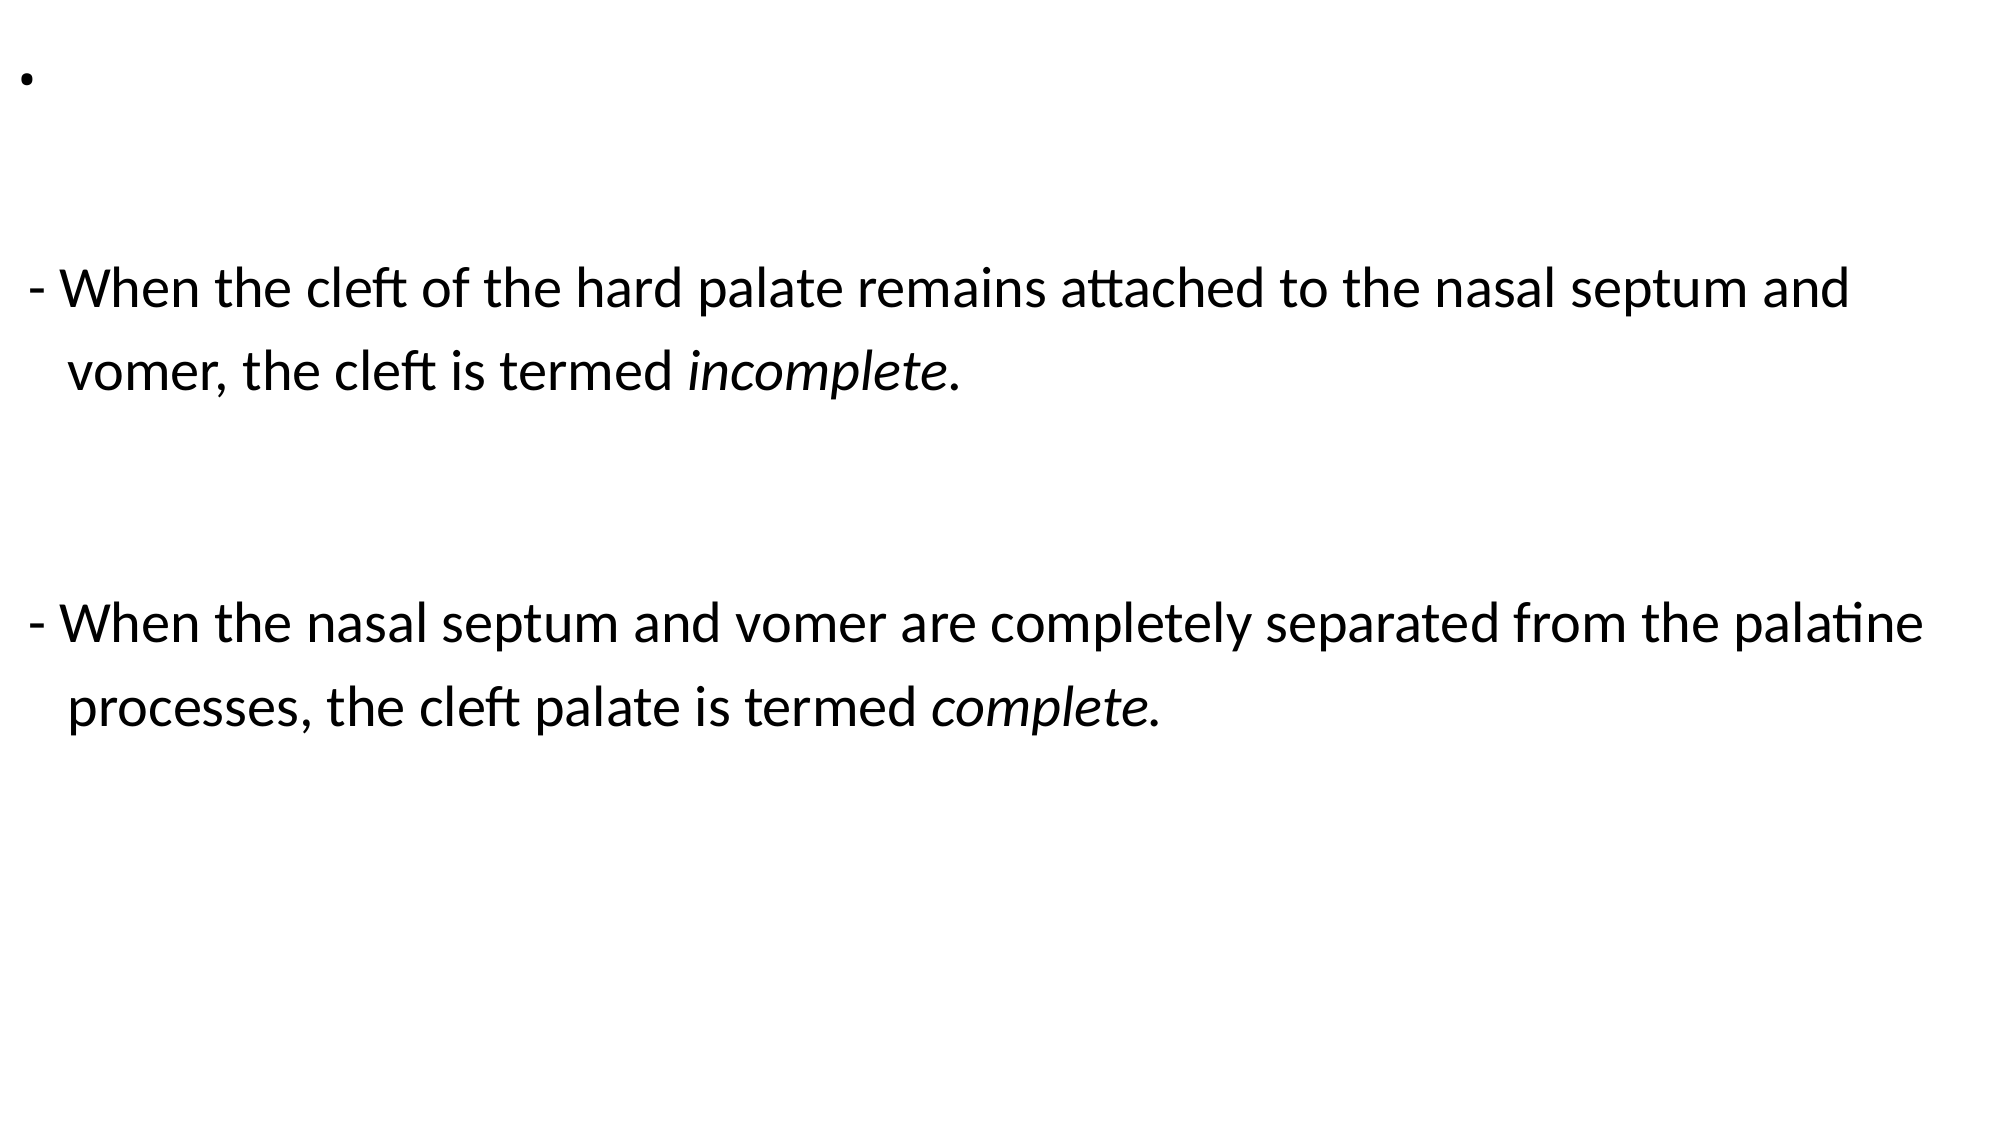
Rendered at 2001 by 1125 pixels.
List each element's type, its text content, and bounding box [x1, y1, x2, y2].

title . [0, 0, 1863, 112]
list - When the cleft of the hard palate remains attached to the nasal septum and vomer, the cleft is termed incomplete. - When the nasal septum and vomer are completely separated from the palatine processes, the cleft palate is termed complete. [0, 158, 2000, 1125]
